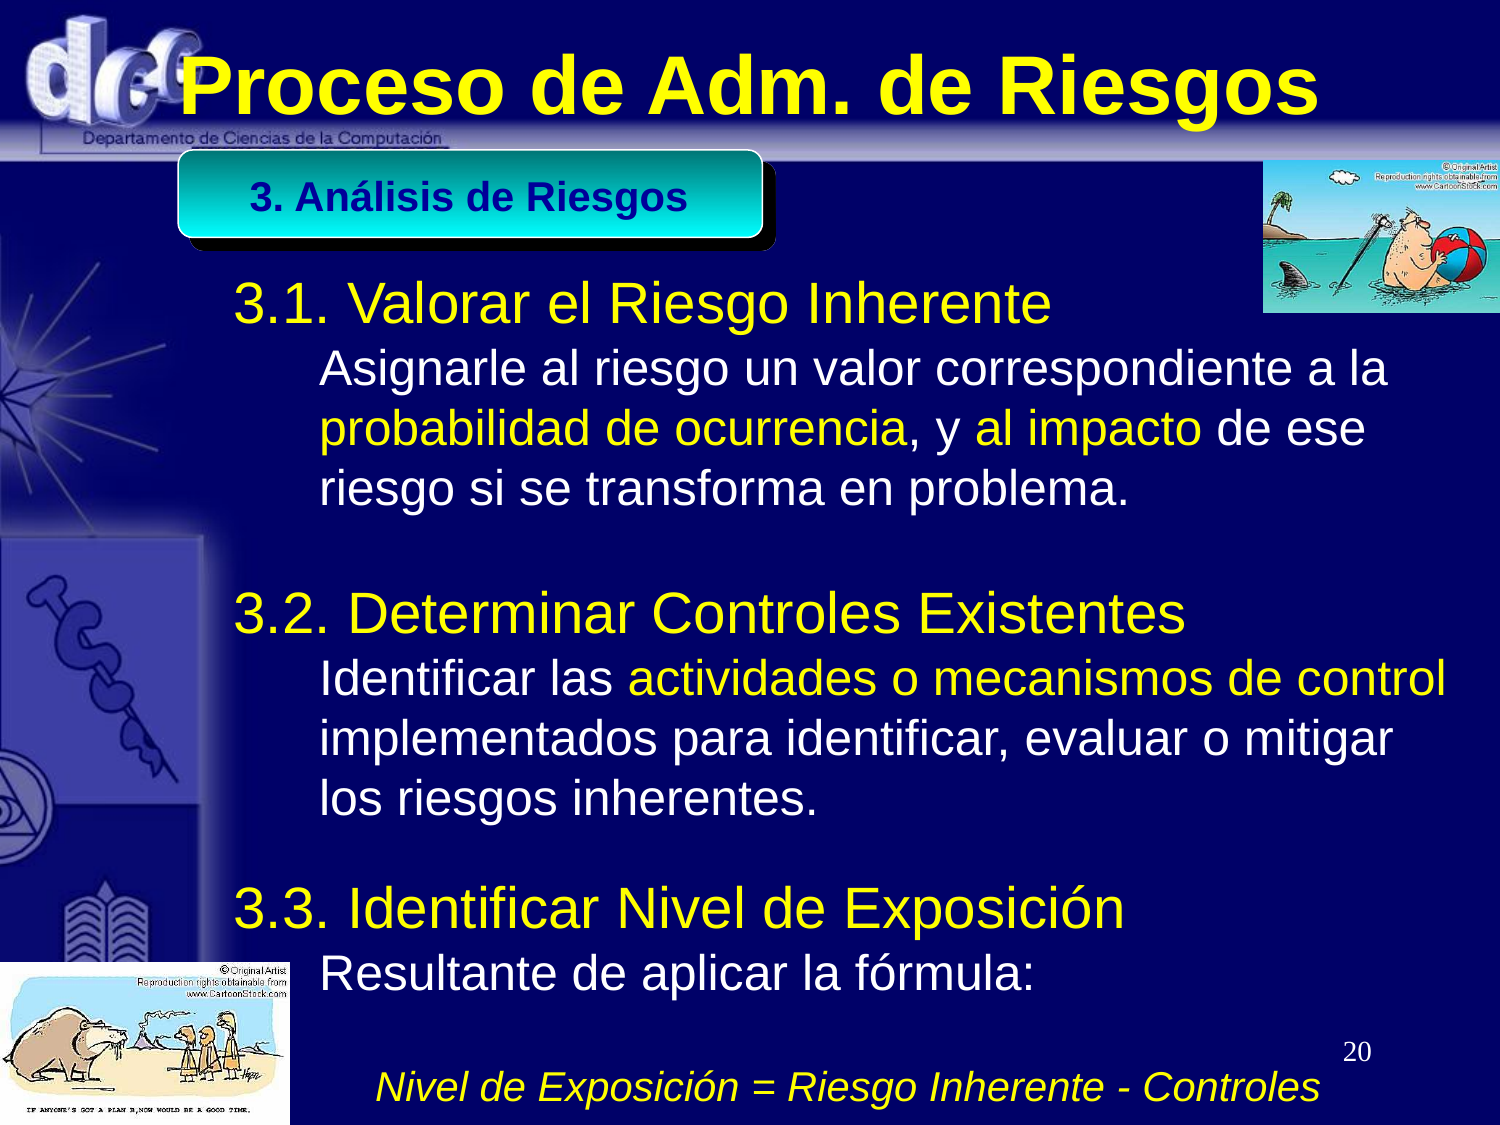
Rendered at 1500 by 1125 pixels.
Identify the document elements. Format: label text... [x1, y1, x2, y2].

text_box [178, 149, 763, 238]
picture [0, 0, 1500, 1125]
slide_number 20 [1074, 1082, 1388, 1101]
title Proceso de Adm. de Riesgos [112, 0, 1388, 163]
text_box 3. Análisis de Riesgos [234, 161, 704, 227]
list 3.1. Valorar el Riesgo Inherente Asignarle al riesgo un valor correspondiente a la probabilidad de ocurrencia, y al impacto de ese riesgo si se transforma en problema. 3.2. Determinar Controles Existentes Identificar las actividades o mecanismos de control implementados para identificar, evaluar o mitigar los riesgos inherentes. 3.3. Identificar Nivel de Exposición Resultante de aplicar la fórmula: Nivel de Exposición = Riesgo Inherente - Controles [218, 257, 1479, 1082]
